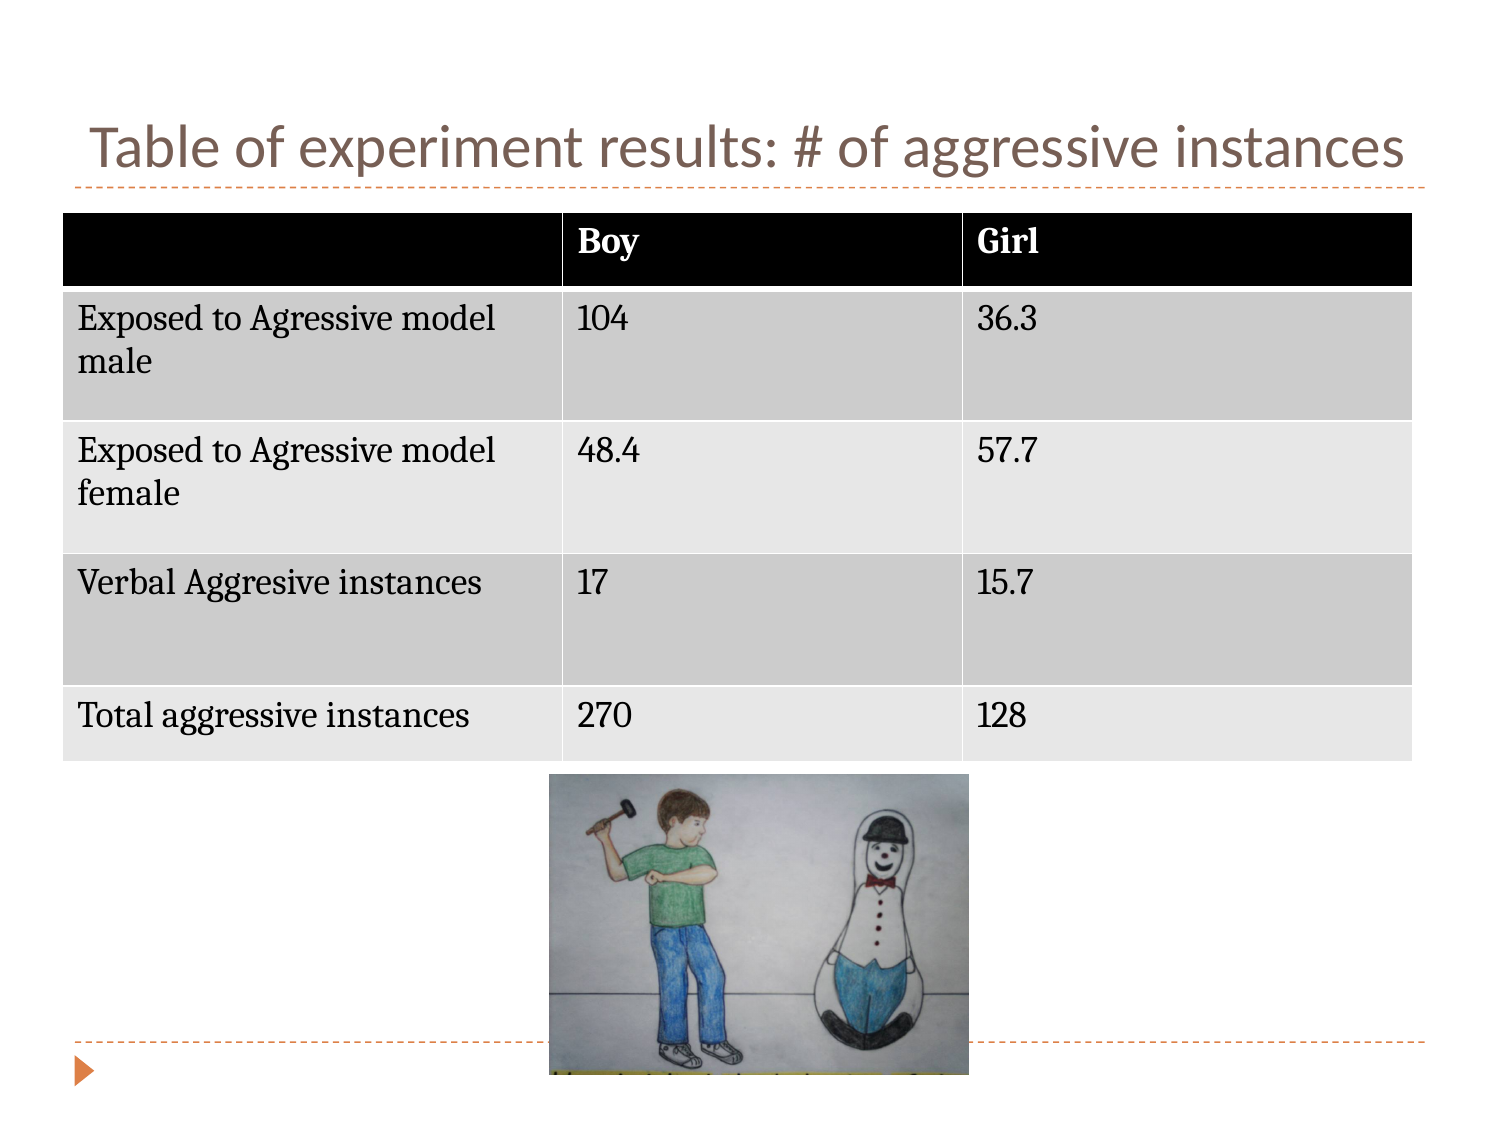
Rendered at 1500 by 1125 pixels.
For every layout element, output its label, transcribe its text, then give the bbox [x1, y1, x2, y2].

table_cell 57.7 [963, 422, 1412, 553]
table_header Boy [563, 213, 962, 286]
table_header Girl [963, 213, 1412, 286]
table_cell 104 [563, 292, 962, 420]
table_cell 17 [563, 554, 962, 685]
table_cell 270 [563, 687, 962, 761]
table_cell Total aggressive instances [63, 687, 562, 761]
table_cell Exposed to Agressive model male [63, 292, 562, 420]
table_cell Exposed to Agressive model female [63, 422, 562, 553]
picture [549, 774, 969, 1076]
table_cell 128 [963, 687, 1412, 761]
table_header [63, 213, 562, 286]
table_cell 48.4 [563, 422, 962, 553]
table_cell Verbal Aggresive instances [63, 554, 562, 685]
table_cell 36.3 [963, 292, 1412, 420]
title Table of experiment results: # of aggressive instances [75, 24, 1425, 188]
table_cell 15.7 [963, 554, 1412, 685]
